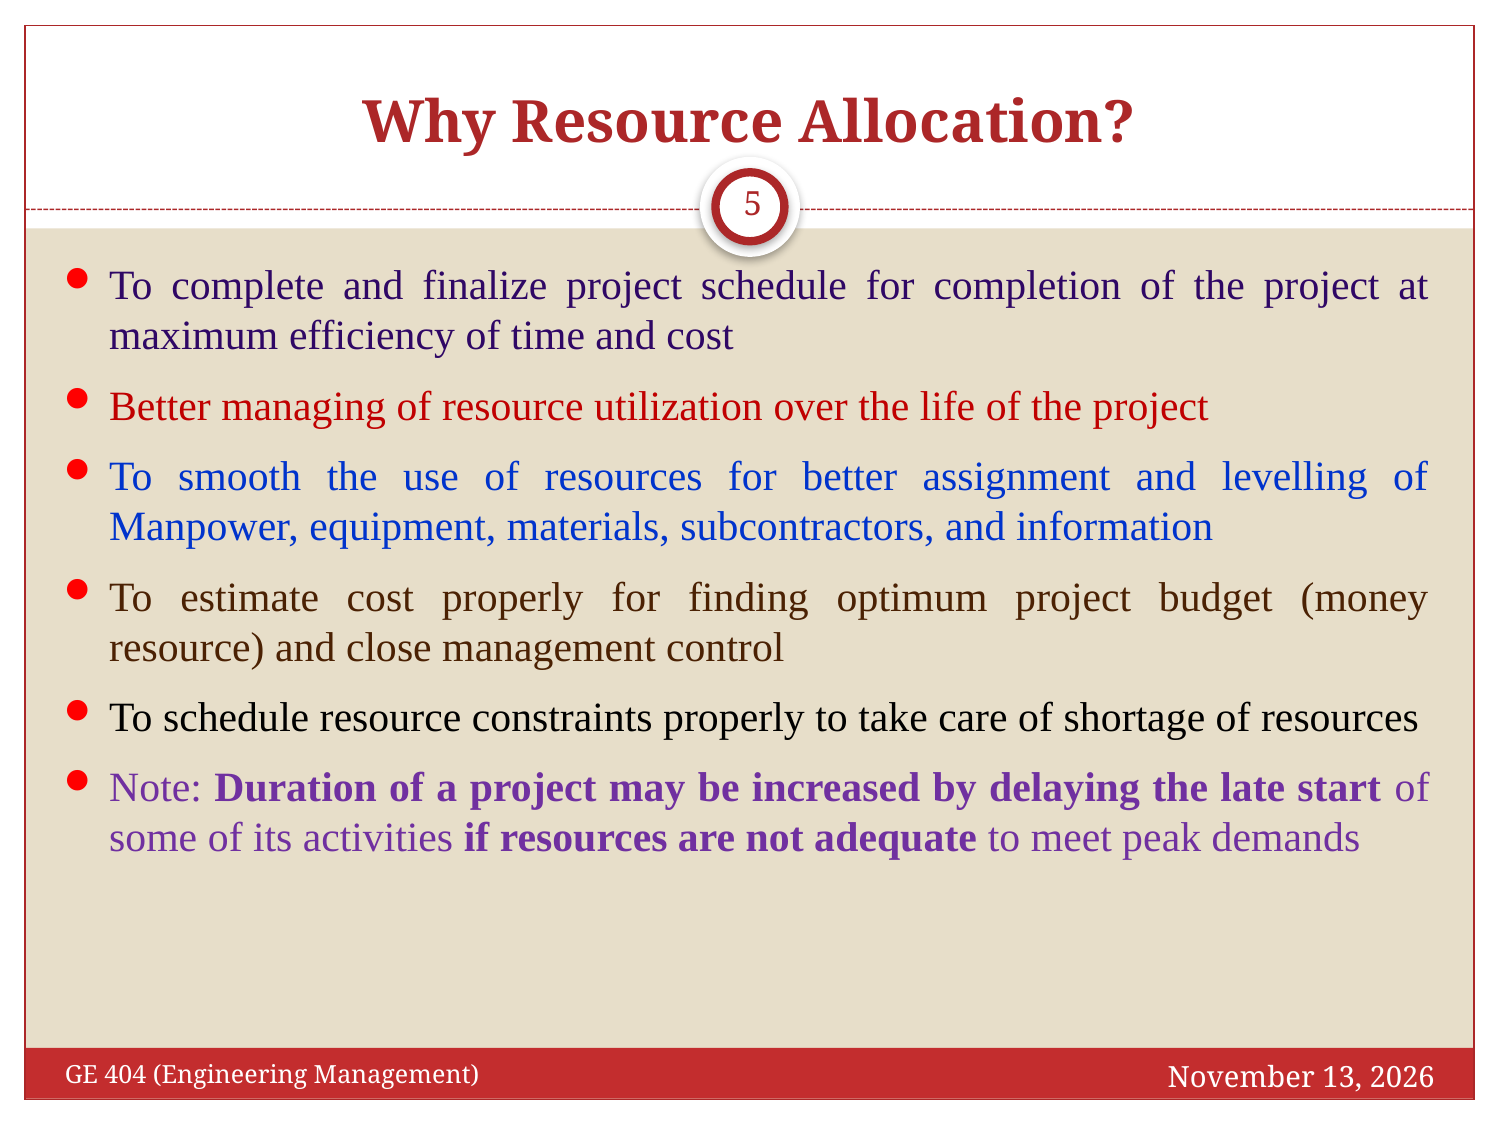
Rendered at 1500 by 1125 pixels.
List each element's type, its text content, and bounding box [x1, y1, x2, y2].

footer GE 404 (Engineering Management) [50, 1051, 638, 1112]
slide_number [950, 1050, 1450, 1111]
list To complete and finalize project schedule for completion of the project at maximum efficiency of time and cost Better managing of resource utilization over the life of the project To smooth the use of resources for better assignment and levelling of Manpower, equipment, materials, subcontractors, and information To estimate cost properly for finding optimum project budget (money resource) and close management control To schedule resource constraints properly to take care of shortage of resources Note: Duration of a project may be increased by delaying the late start of some of its activities if resources are not adequate to meet peak demands [49, 250, 1445, 1001]
slide_number 5 [715, 168, 791, 241]
title Why Resource Allocation? [49, 37, 1450, 162]
